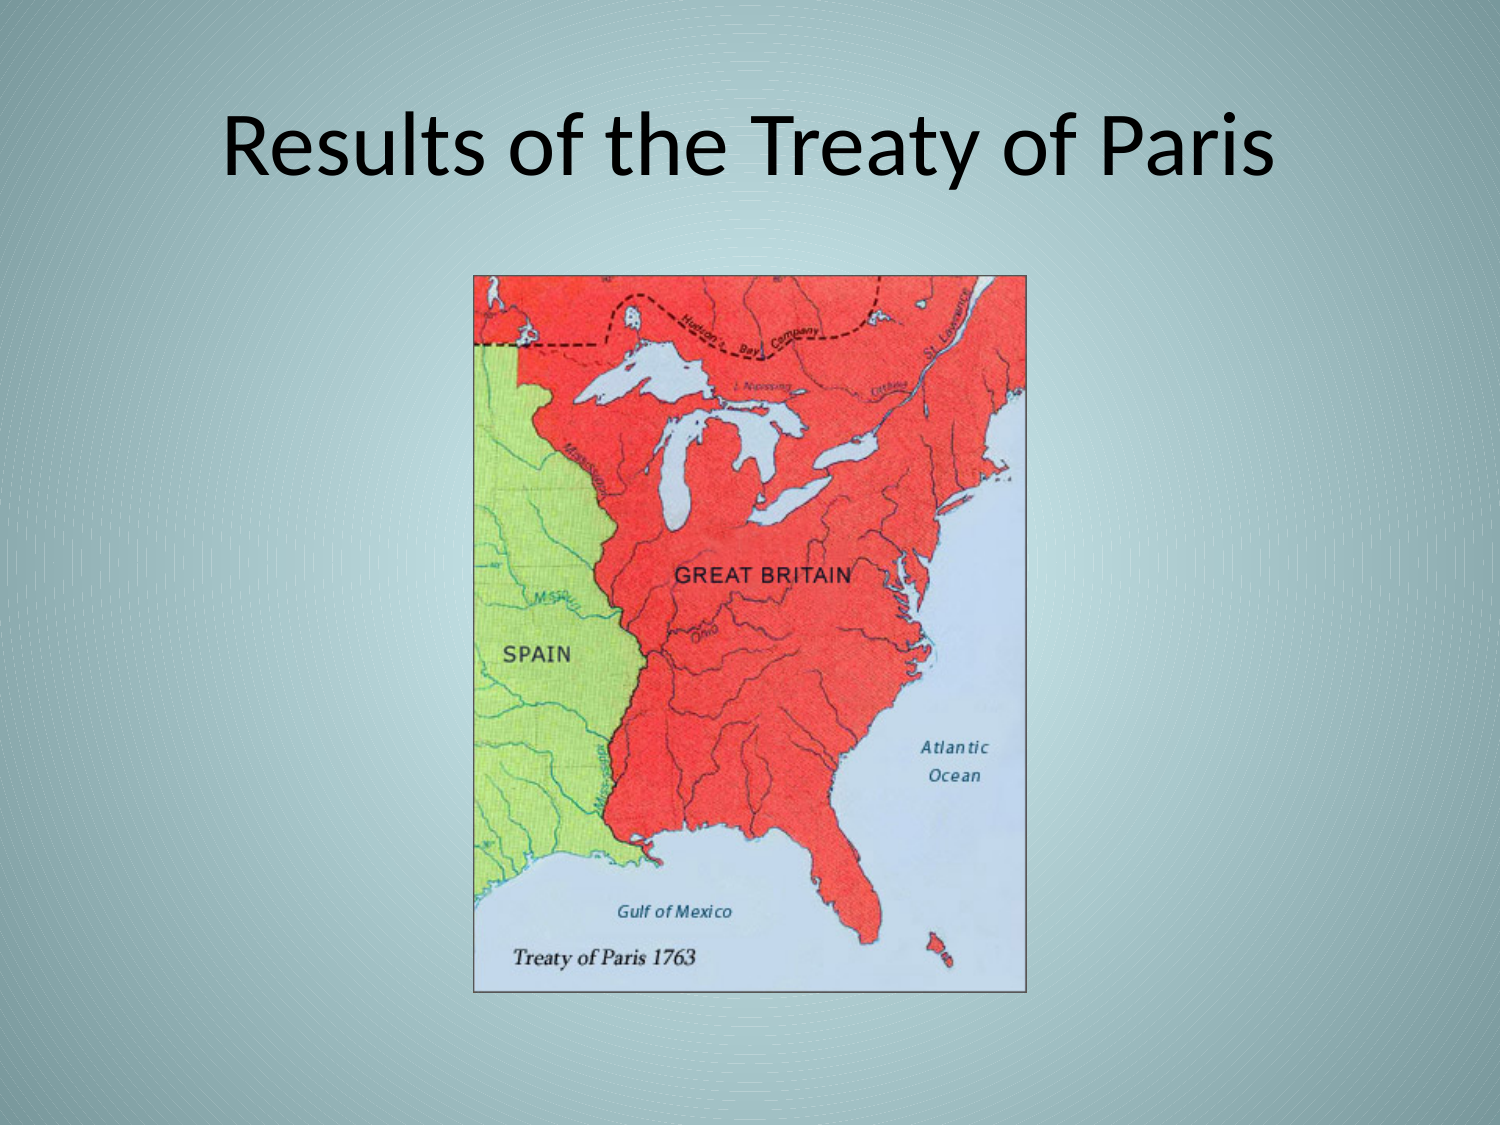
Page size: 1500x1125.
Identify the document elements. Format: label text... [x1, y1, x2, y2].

title Results of the Treaty of Paris [75, 45, 1425, 233]
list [473, 274, 1027, 993]
